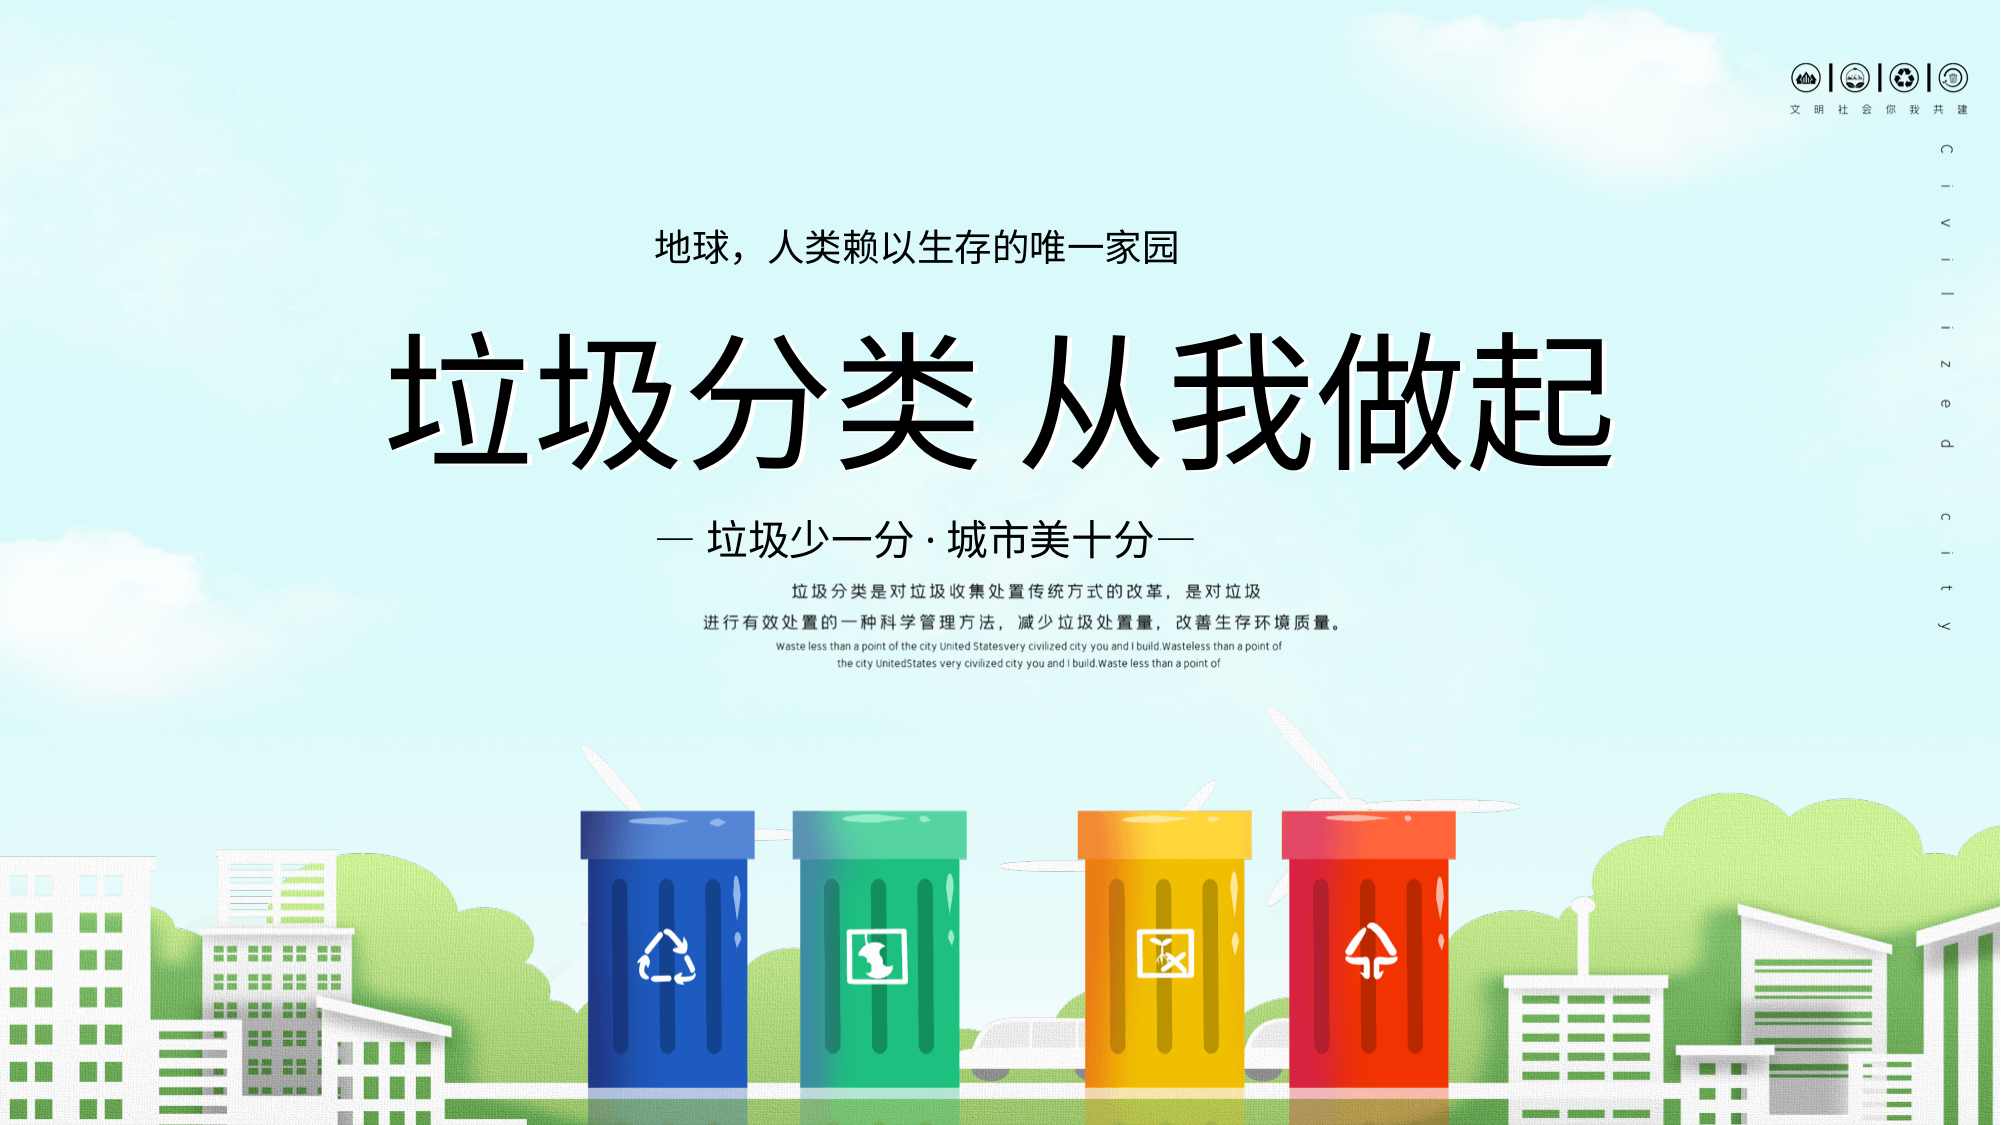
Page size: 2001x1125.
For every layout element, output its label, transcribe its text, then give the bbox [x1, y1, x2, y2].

text_box 地球，人类赖以生存的唯一家园 [639, 217, 1360, 277]
text_box —垃圾少一分·城市美十分— [639, 506, 1360, 568]
picture [0, 0, 2001, 1125]
text_box 垃圾分类 从我做起 [356, 302, 1654, 498]
text_box 垃圾分类 从我做起 [351, 300, 1649, 496]
